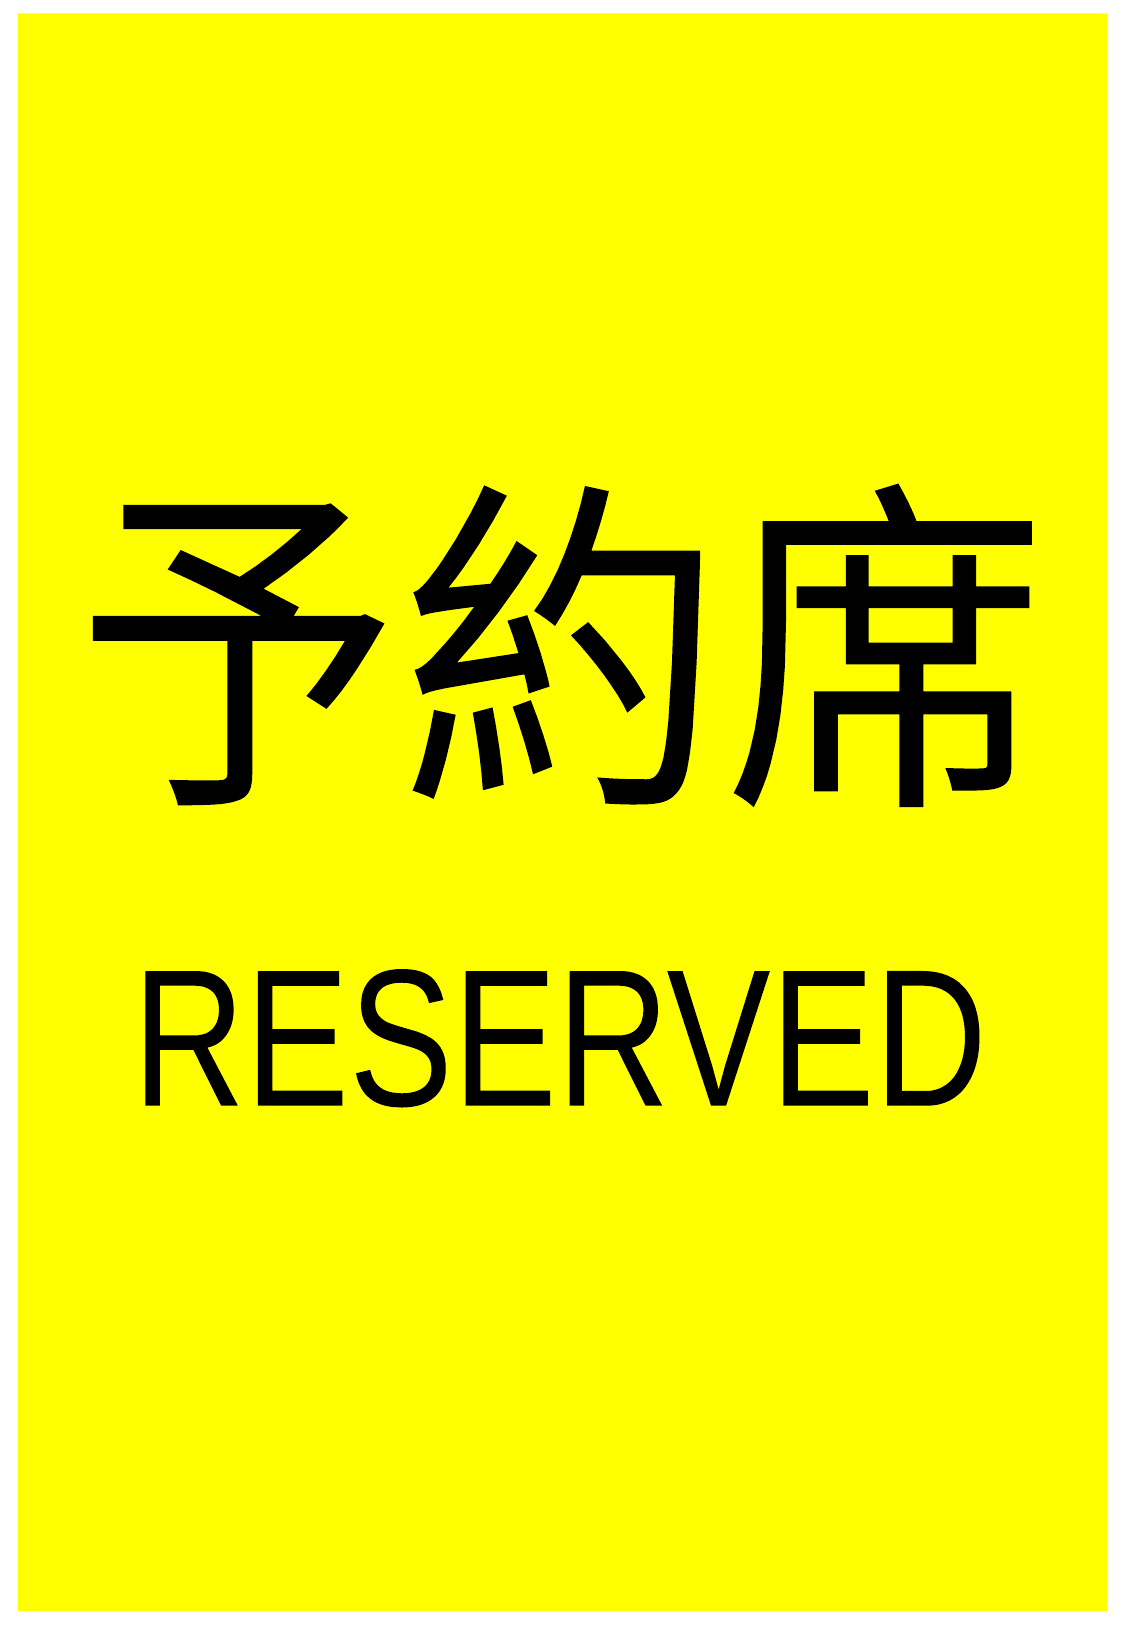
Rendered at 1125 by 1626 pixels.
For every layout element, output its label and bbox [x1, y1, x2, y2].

text_box [16, 11, 1109, 1613]
